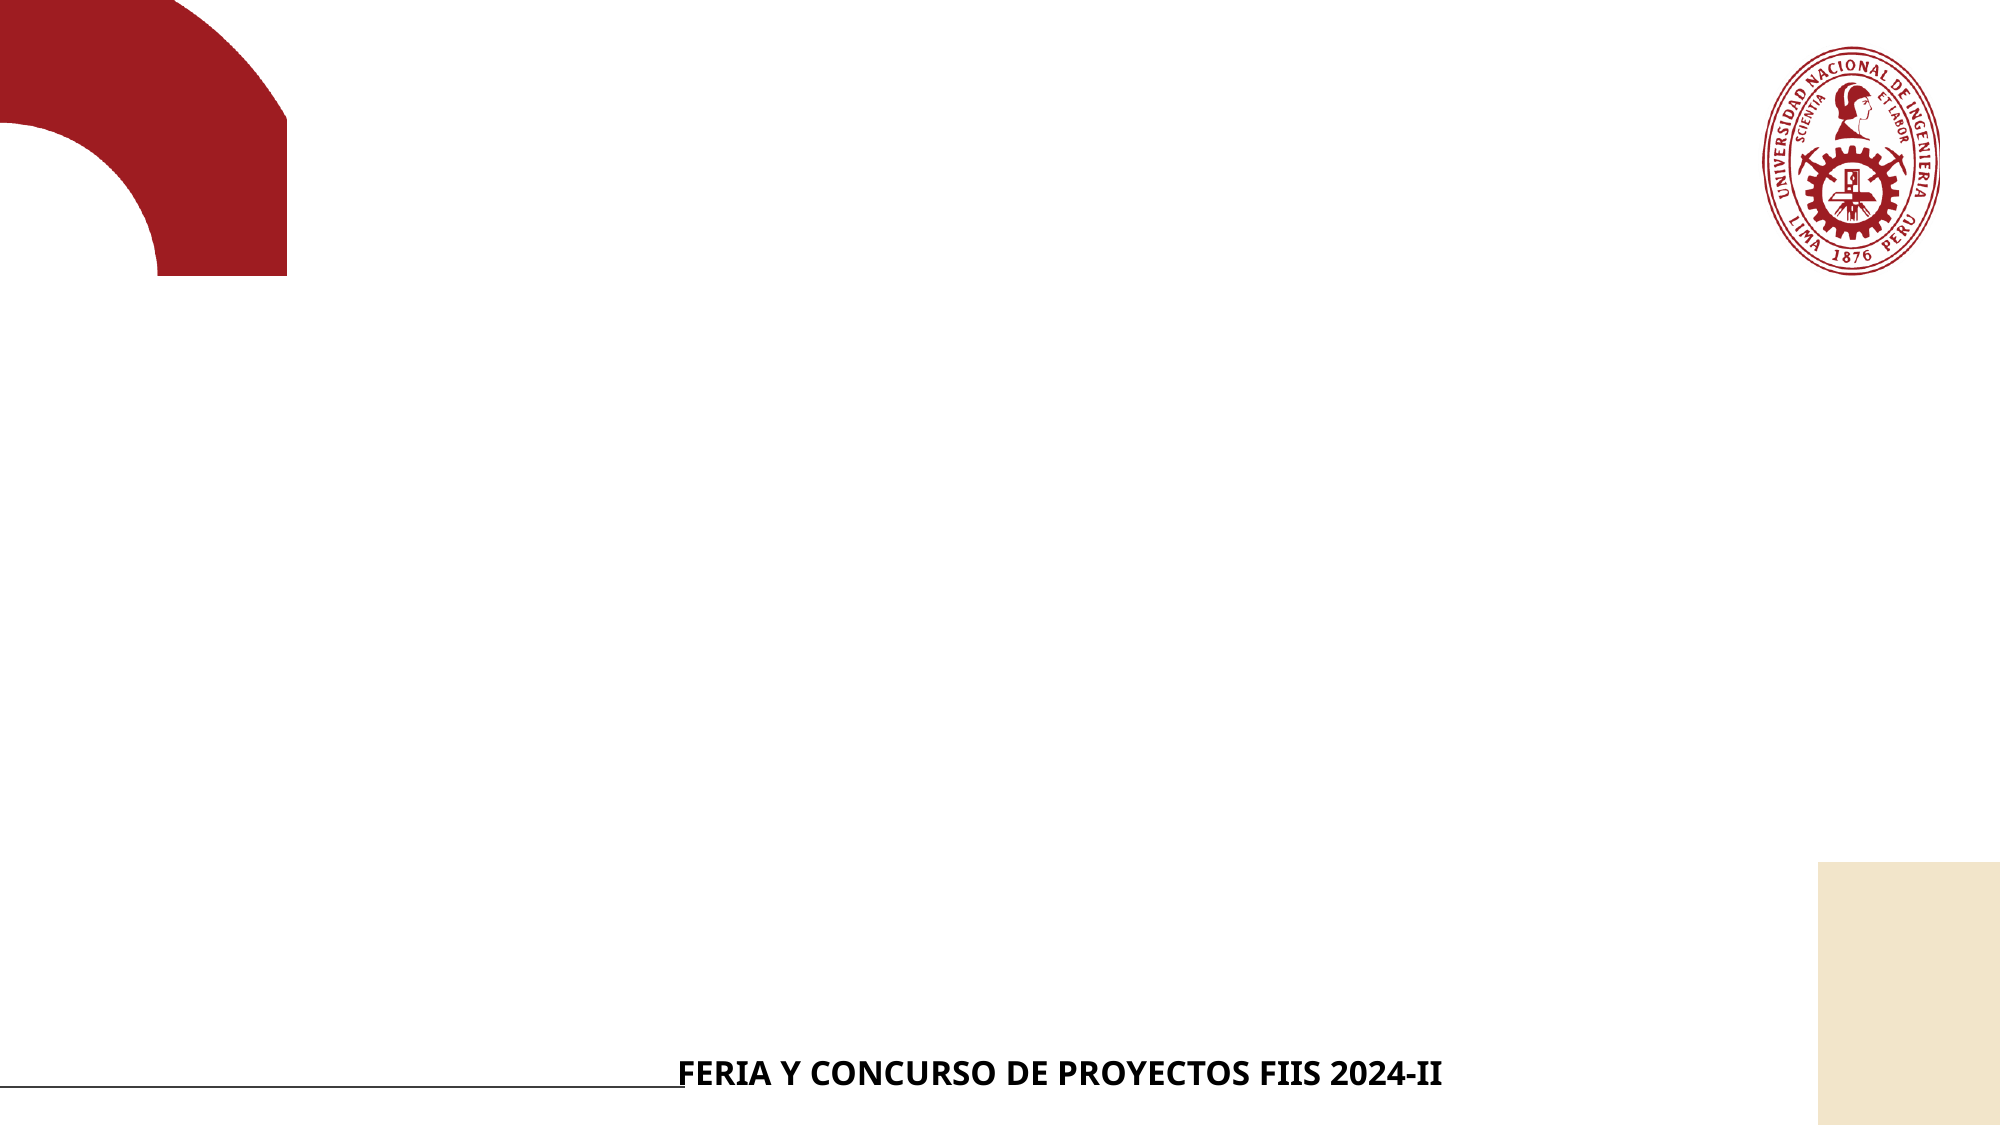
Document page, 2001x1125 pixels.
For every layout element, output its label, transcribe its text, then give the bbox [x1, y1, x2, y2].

text_box FERIA Y CONCURSO DE PROYECTOS FIIS 2024-II [674, 1050, 1451, 1092]
picture [0, 0, 287, 276]
picture [1818, 862, 2000, 1125]
picture [1758, 43, 1940, 276]
